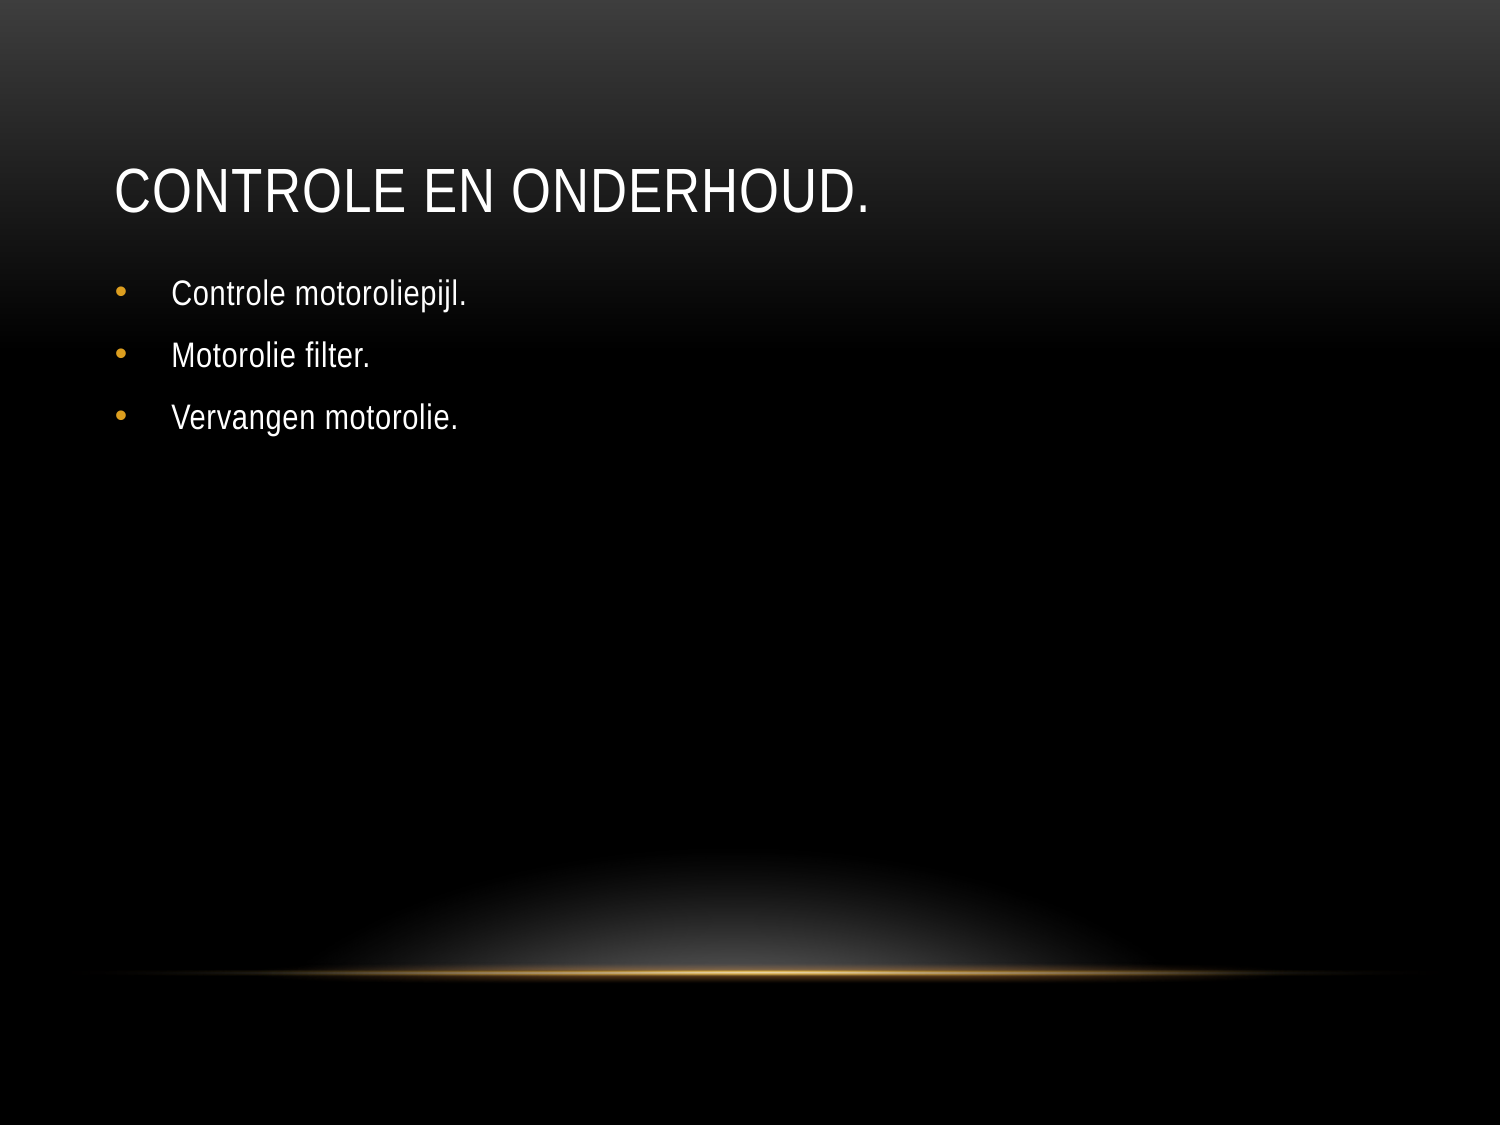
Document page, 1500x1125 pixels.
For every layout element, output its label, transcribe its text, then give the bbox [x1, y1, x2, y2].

title Controle en onderhoud. [99, 45, 1400, 233]
list Controle motoroliepijl. Motorolie filter. Vervangen motorolie. [99, 262, 1400, 938]
picture [0, 0, 1500, 1125]
